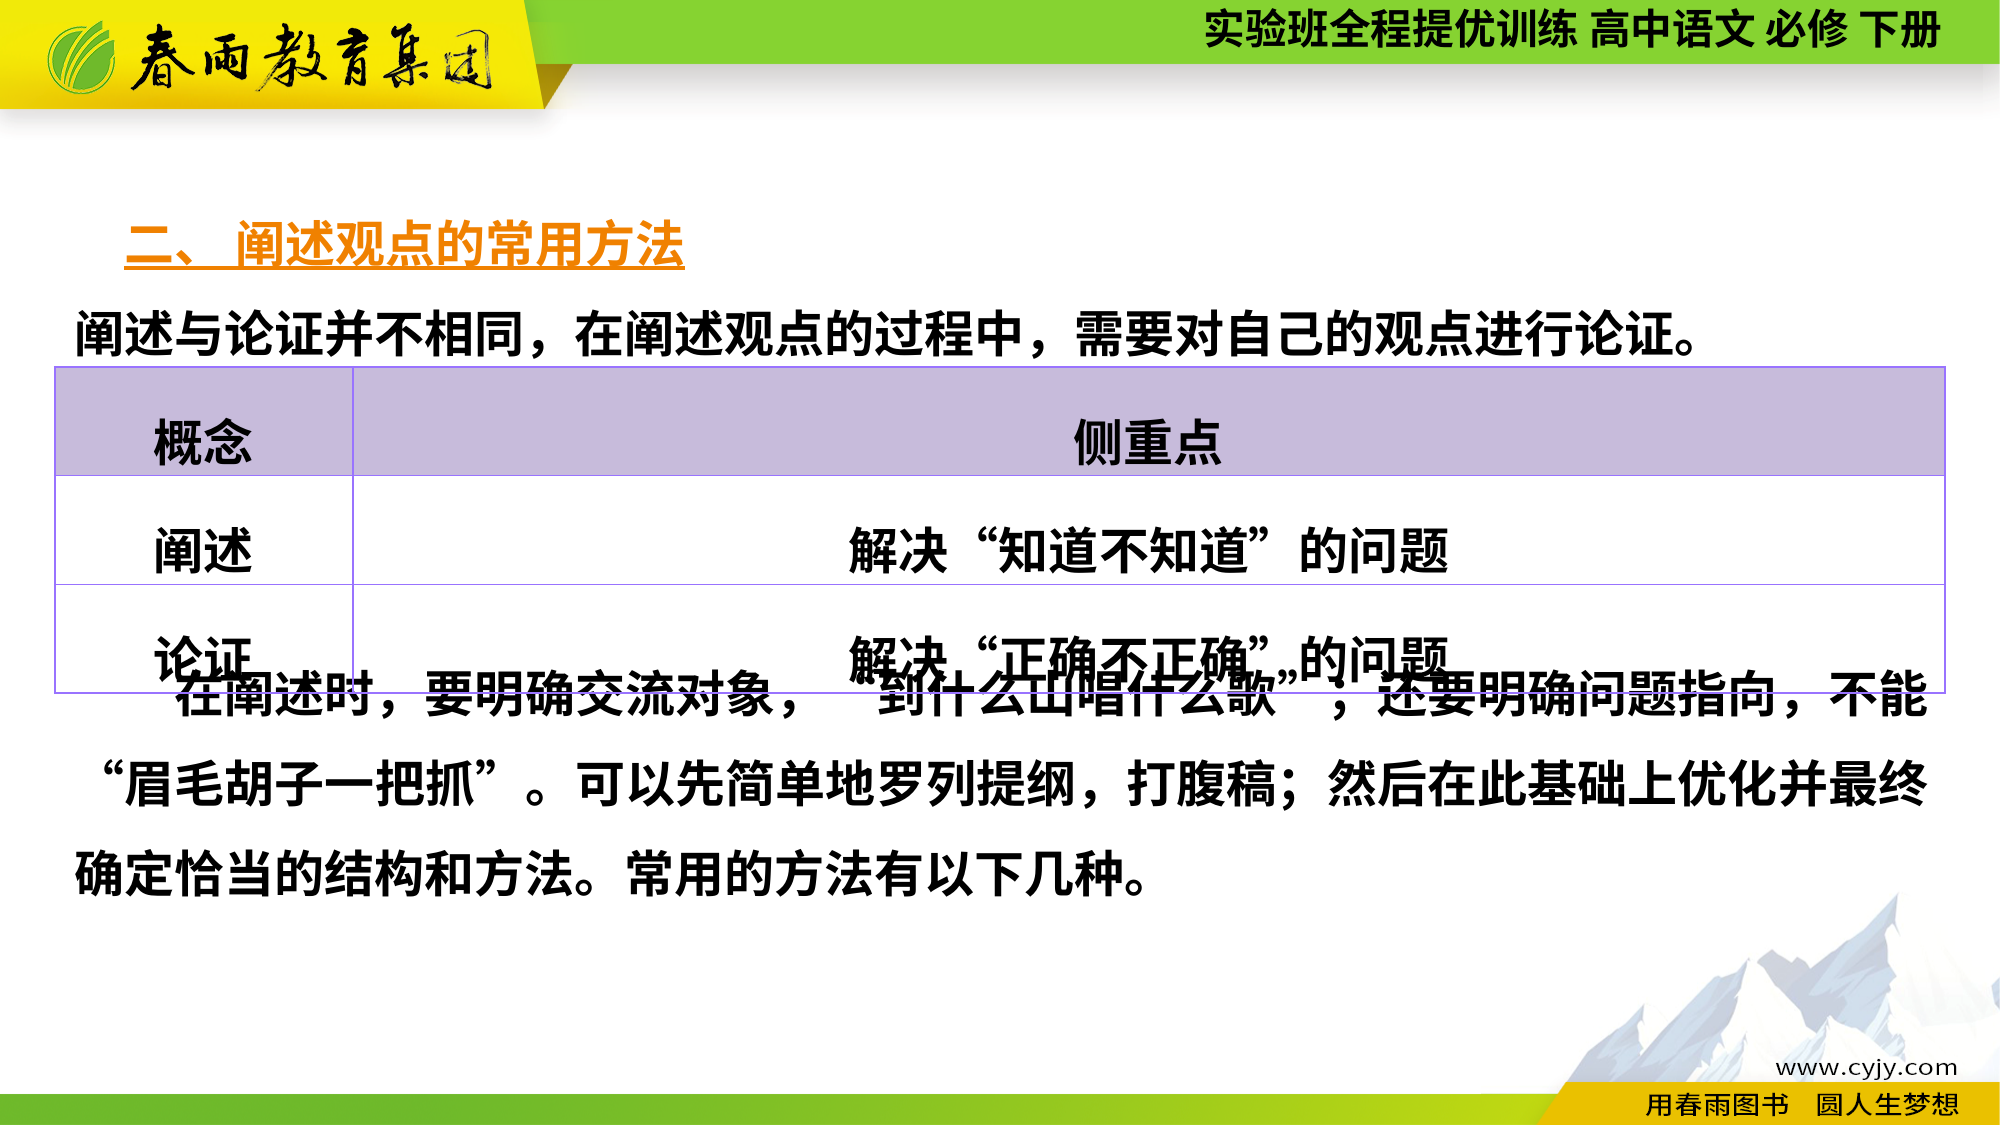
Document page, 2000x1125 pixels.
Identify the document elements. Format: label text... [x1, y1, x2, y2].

table_cell 解决“知道不知道”的问题 [354, 476, 1944, 584]
list 二、 阐述观点的常用方法 阐述与论证并不相同，在阐述观点的过程中，需要对自己的观点进行论证。 在阐述时，要明确交流对象，“到什么山唱什么歌”；还要明确问题指向，不能“眉毛胡子一把抓”。可以先简单地罗列提纲，打腹稿；然后在此基础上优化并最终确定恰当的结构和方法。常用的方法有以下几种。 [59, 174, 1944, 366]
table_cell 阐述 [56, 476, 352, 584]
list 二、 阐述观点的常用方法 阐述与论证并不相同，在阐述观点的过程中，需要对自己的观点进行论证。 在阐述时，要明确交流对象，“到什么山唱什么歌”；还要明确问题指向，不能“眉毛胡子一把抓”。可以先简单地罗列提纲，打腹稿；然后在此基础上优化并最终确定恰当的结构和方法。常用的方法有以下几种。 [59, 694, 1944, 917]
table_cell 解决“正确不正确”的问题 [354, 585, 1944, 692]
table_header 概念 [56, 368, 352, 475]
picture [0, 0, 2000, 1125]
table_cell 论证 [56, 585, 352, 692]
table_header 侧重点 [354, 368, 1944, 475]
